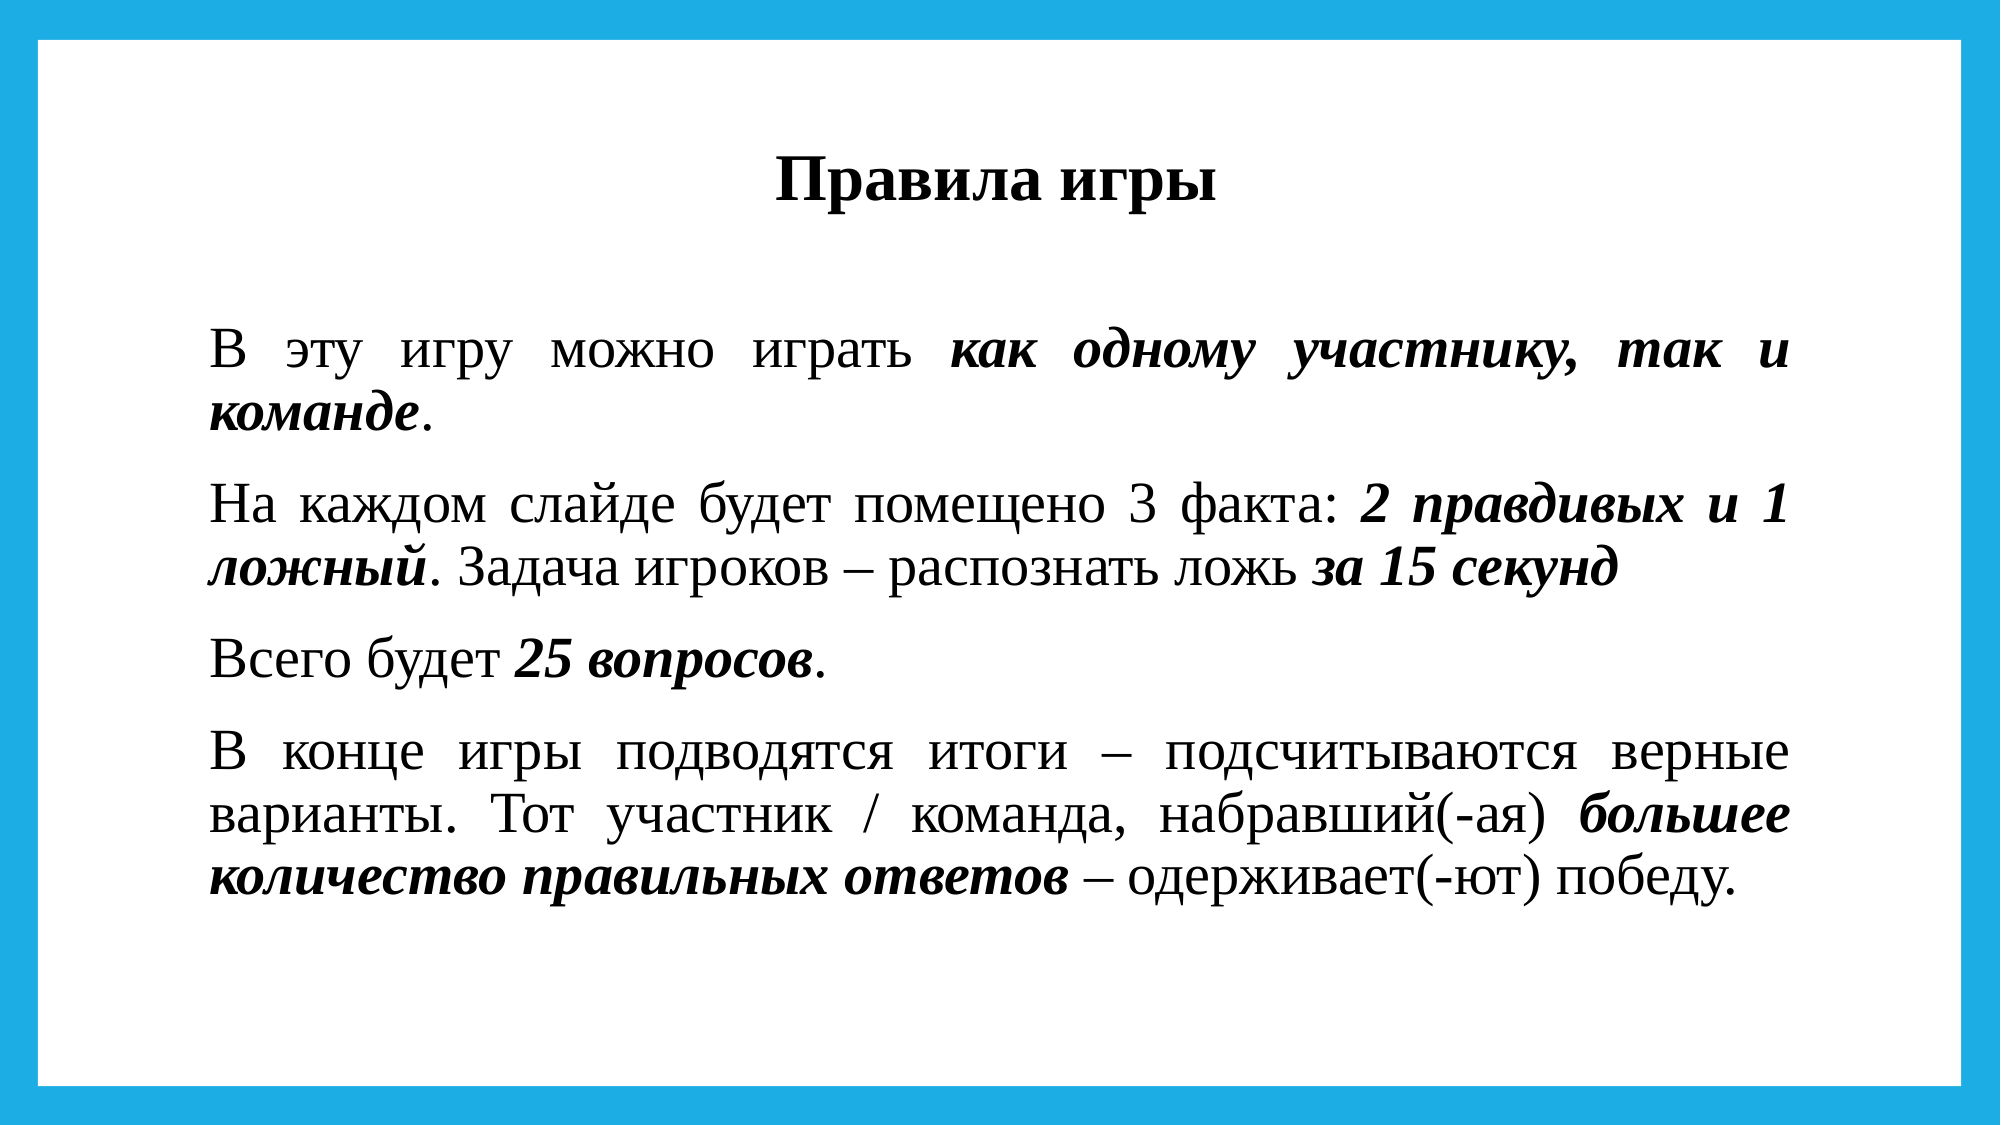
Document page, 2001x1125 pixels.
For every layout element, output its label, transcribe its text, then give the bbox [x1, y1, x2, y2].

list В эту игру можно играть как одному участнику, так и команде. На каждом слайде будет помещено 3 факта: 2 правдивых и 1 ложный. Задача игроков – распознать ложь за 15 секунд Всего будет 25 вопросов. В конце игры подводятся итоги – подсчитываются верные варианты. Тот участник / команда, набравший(-ая) большее количество правильных ответов – одерживает(-ют) победу. [187, 309, 1807, 973]
title Правила игры [186, 127, 1807, 231]
